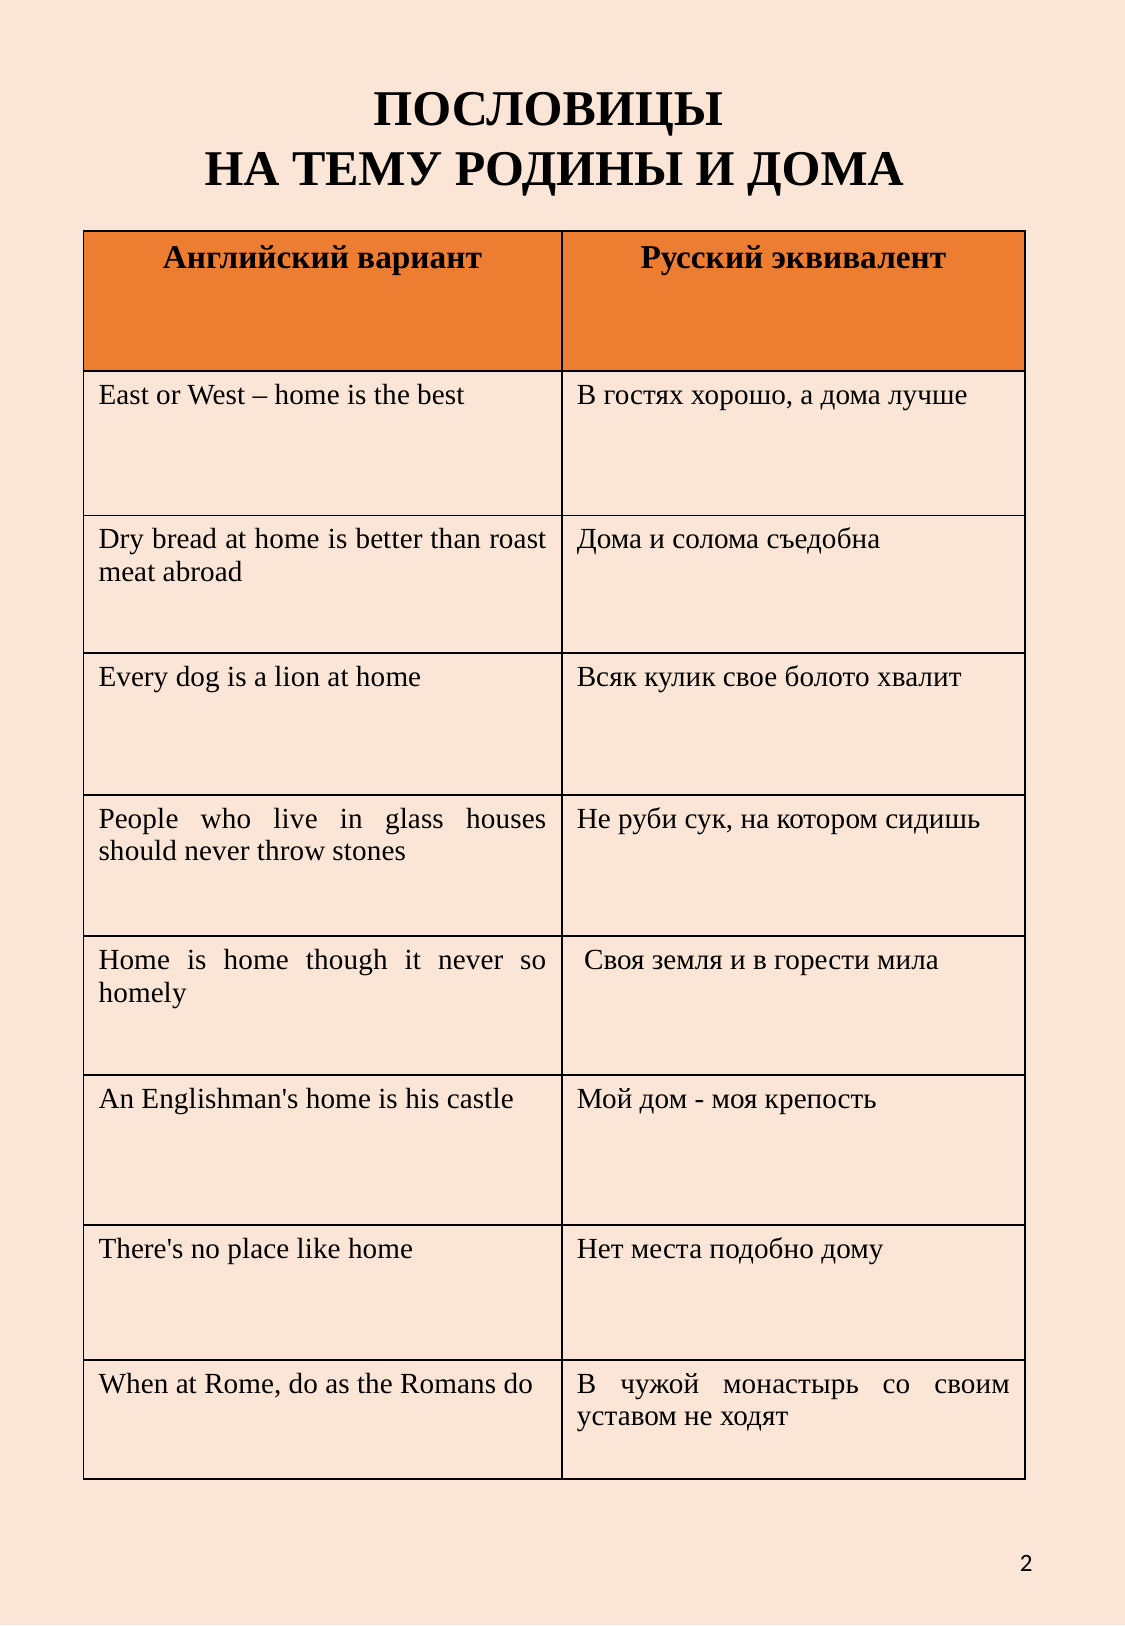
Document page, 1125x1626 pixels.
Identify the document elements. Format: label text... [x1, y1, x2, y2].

table_cell Своя земля и в горести мила [563, 937, 1024, 1074]
table_header Русский эквивалент [563, 232, 1024, 370]
slide_number 2 [999, 1530, 1048, 1593]
text_box ПОСЛОВИЦЫ НА ТЕМУ РОДИНЫ И ДОМА [83, 68, 1026, 203]
table_cell East or West – home is the best [84, 372, 561, 515]
table_cell When at Rome, do as the Romans do [84, 1361, 561, 1478]
table_cell Мой дом - моя крепость [563, 1076, 1024, 1224]
table_cell В гостях хорошо, а дома лучше [563, 372, 1024, 515]
table_header Английский вариант [84, 232, 561, 370]
table_cell People who live in glass houses should never throw stones [84, 796, 561, 935]
table_cell Не руби сук, на котором сидишь [563, 796, 1024, 935]
table_cell Нет места подобно дому [563, 1226, 1024, 1359]
table_cell Every dog is a lion at home [84, 654, 561, 794]
table_cell Dry bread at home is better than roast meat abroad [84, 516, 561, 652]
table_cell Всяк кулик свое болото хвалит [563, 654, 1024, 794]
table_cell An Englishman's home is his castle [84, 1076, 561, 1224]
table_cell There's no place like home [84, 1226, 561, 1359]
table_cell В чужой монастырь со своим уставом не ходят [563, 1361, 1024, 1478]
table_cell Home is home though it never so homely [84, 937, 561, 1074]
table_cell Дома и солома съедобна [563, 516, 1024, 652]
